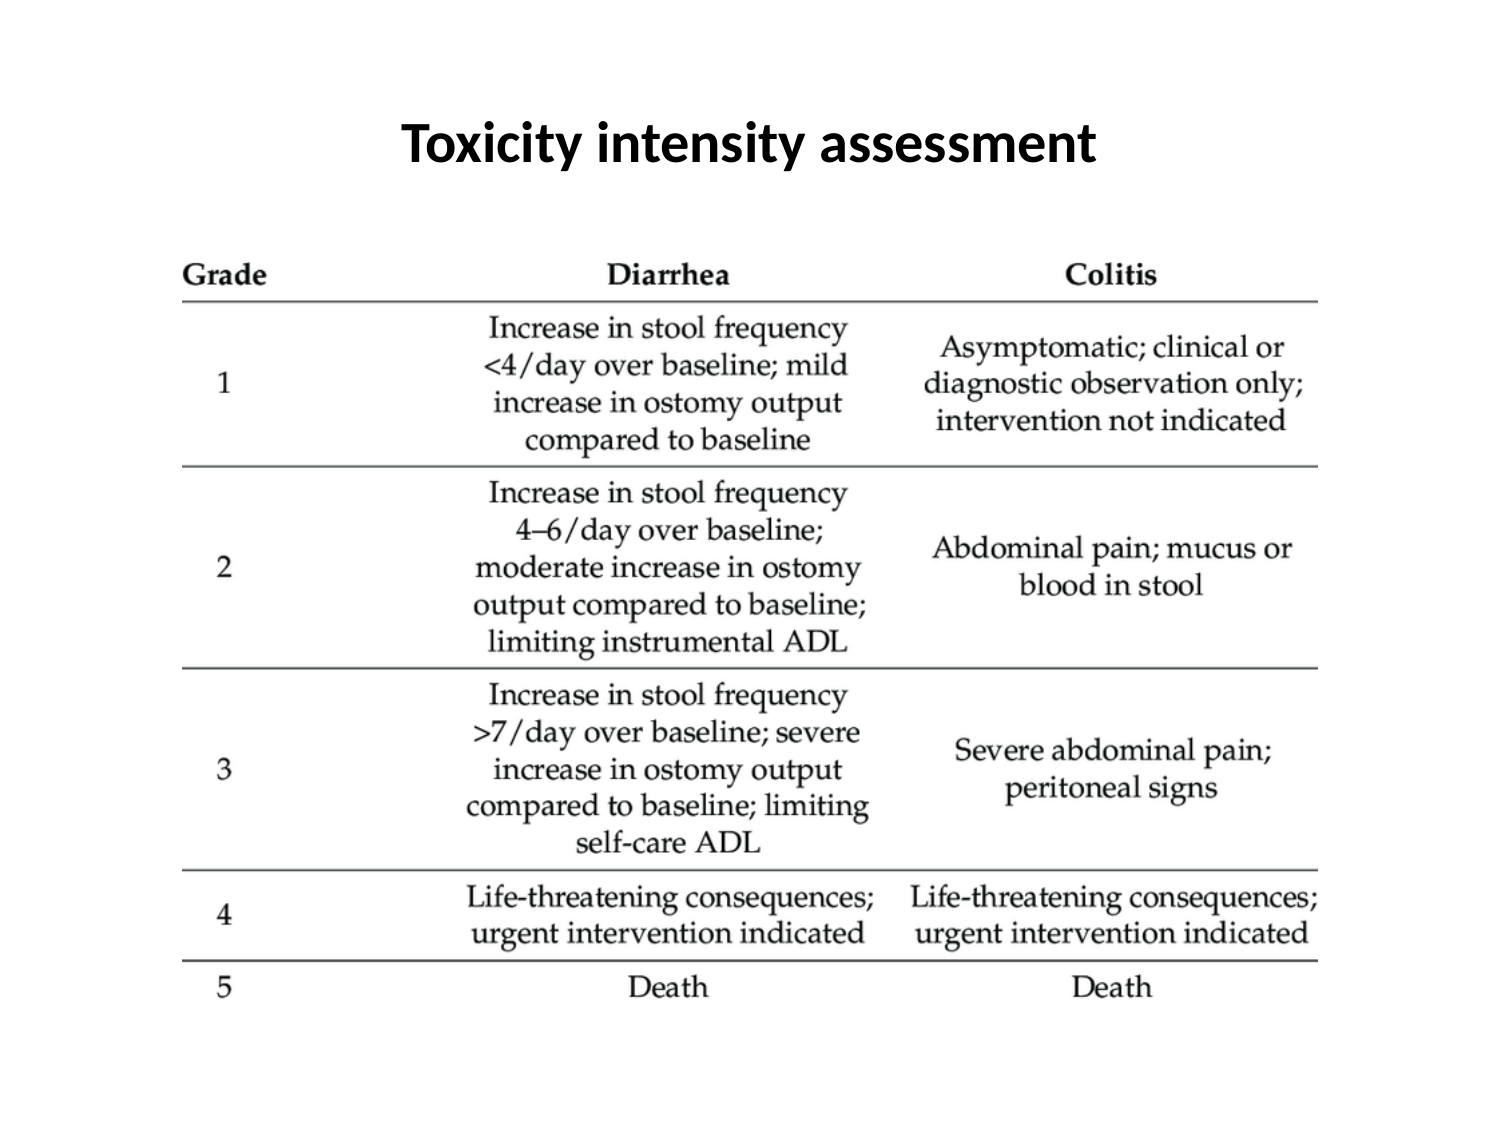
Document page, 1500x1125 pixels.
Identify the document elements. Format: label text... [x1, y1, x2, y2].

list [182, 262, 1318, 1006]
title Toxicity intensity assessment [75, 45, 1425, 233]
